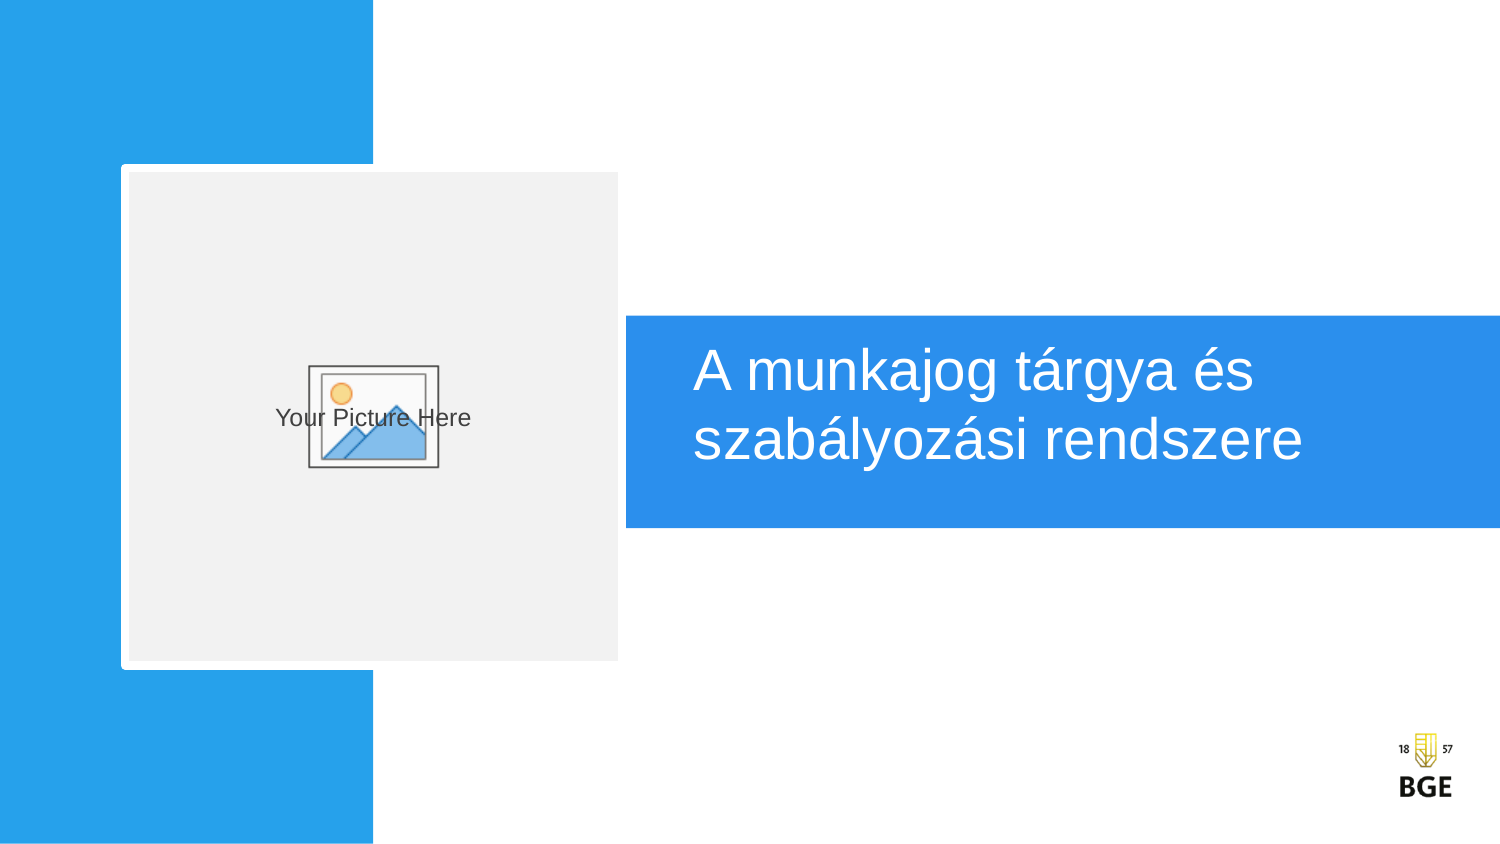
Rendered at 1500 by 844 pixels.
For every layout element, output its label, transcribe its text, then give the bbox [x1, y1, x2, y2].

picture [1388, 727, 1460, 803]
picture [128, 171, 619, 662]
list A munkajog tárgya és szabályozási rendszere [679, 362, 1483, 441]
